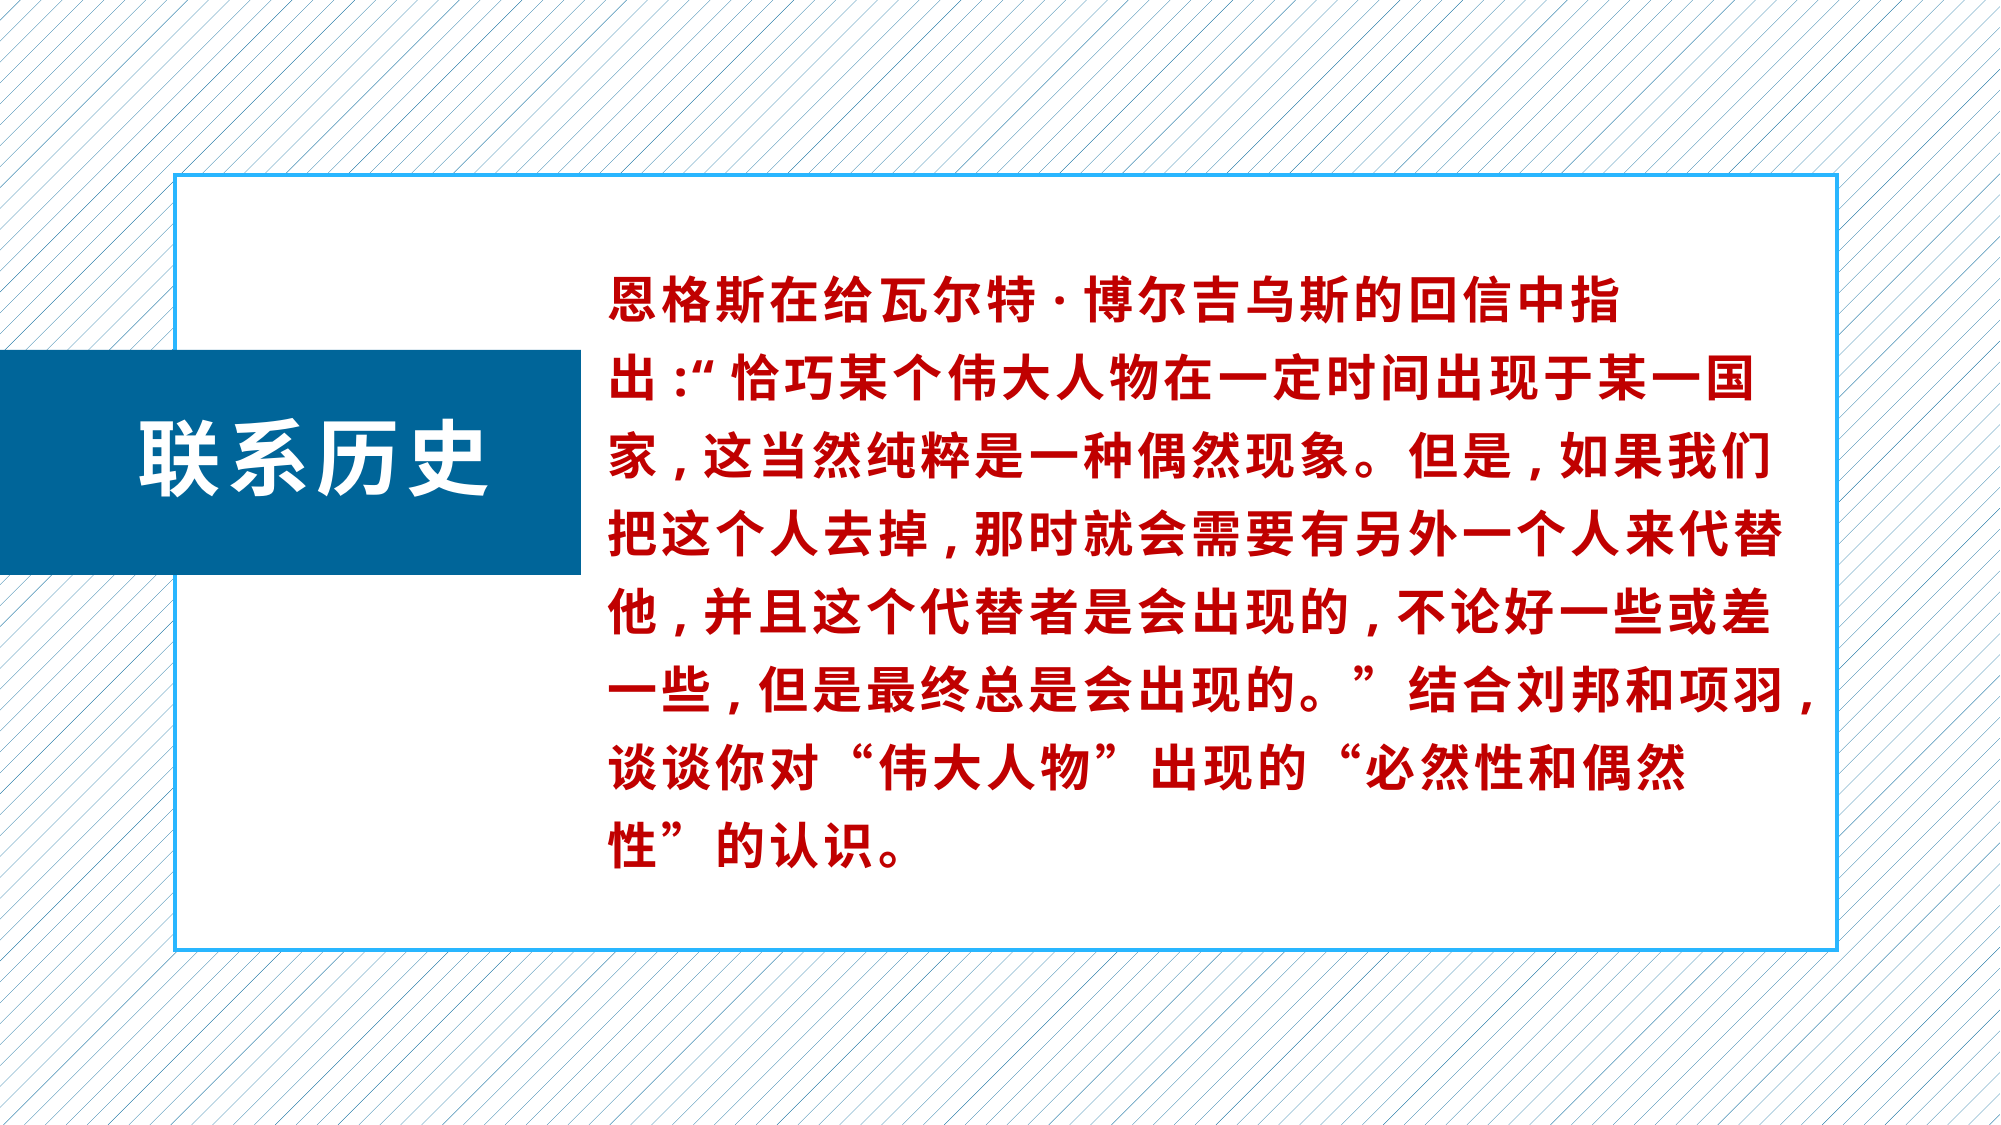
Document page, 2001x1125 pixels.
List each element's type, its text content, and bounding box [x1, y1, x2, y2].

text_box [0, 349, 582, 576]
text_box 恩格斯在给瓦尔特·博尔吉乌斯的回信中指出:“恰巧某个伟大人物在一定时间出现于某一国家,这当然纯粹是一种偶然现象。但是,如果我们把这个人去掉,那时就会需要有另外一个人来代替他,并且这个代替者是会出现的,不论好一些或差一些,但是最终总是会出现的。”结合刘邦和项羽,谈谈你对“伟大人物”出现的“必然性和偶然性”的认识。 [596, 224, 1804, 900]
text_box [174, 174, 1838, 951]
text_box [0, 0, 2000, 1125]
text_box 联系历史 [0, 394, 500, 520]
